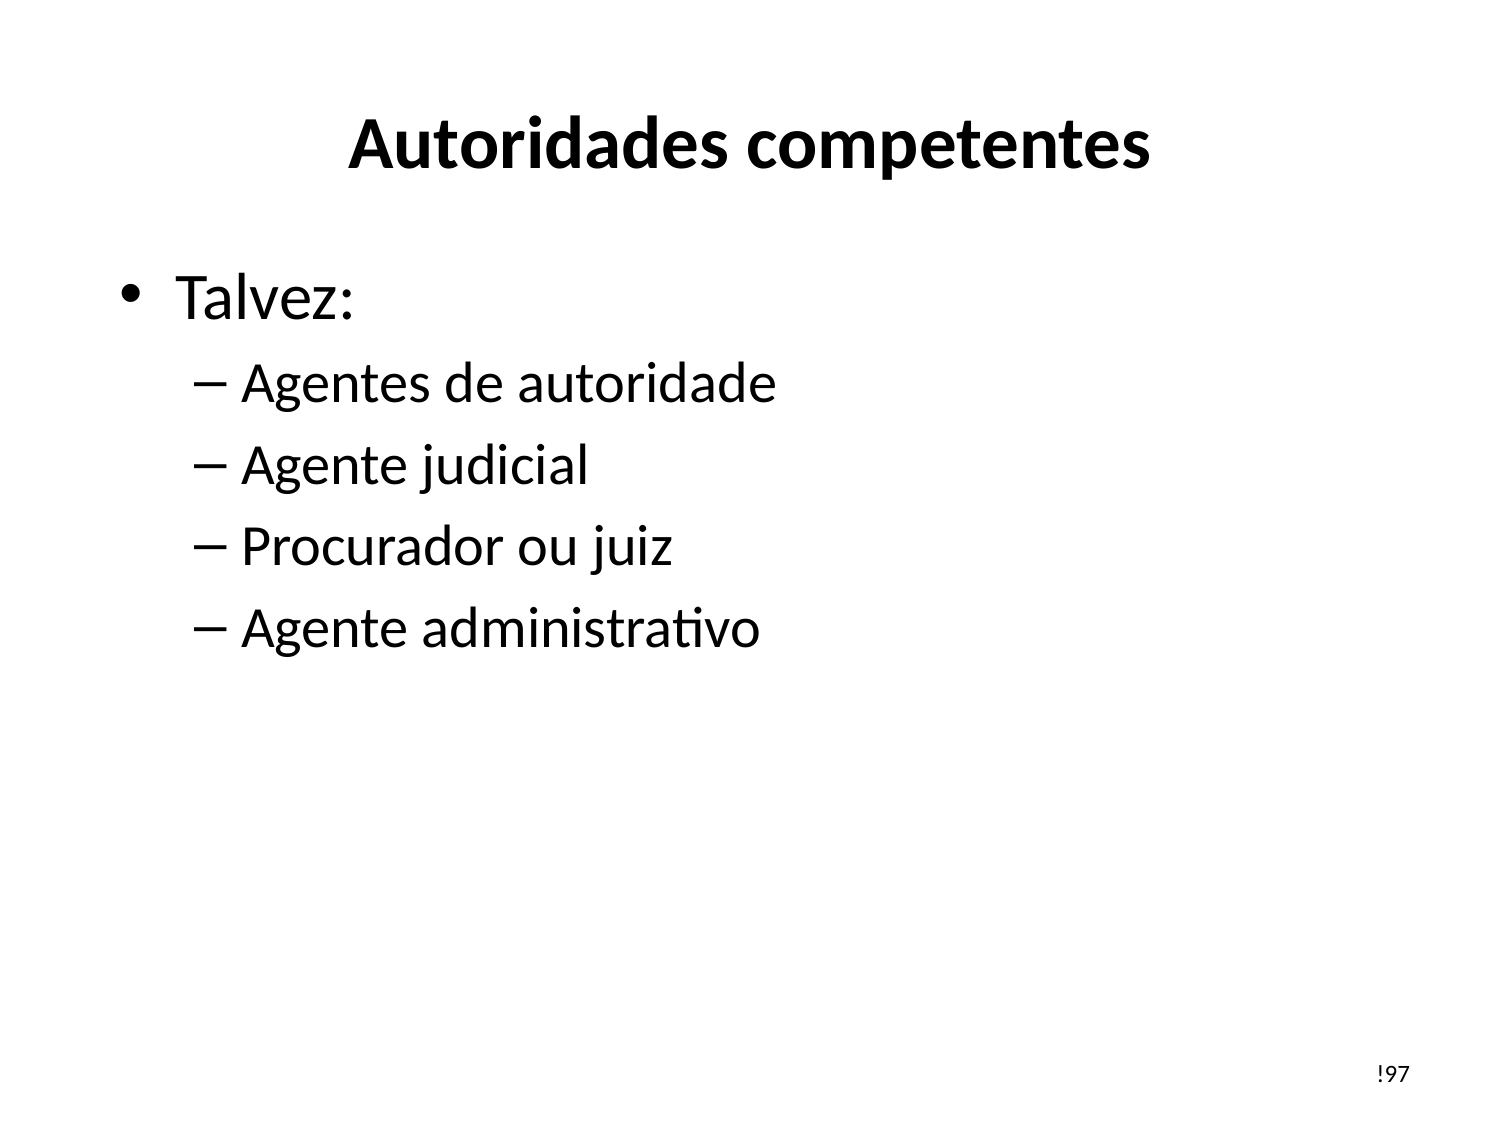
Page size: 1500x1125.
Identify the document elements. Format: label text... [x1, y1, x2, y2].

slide_number !97 [1074, 1042, 1425, 1103]
list Talvez: Agentes de autoridade Agente judicial Procurador ou juiz Agente administrativo [103, 244, 1455, 988]
title Autoridades competentes [74, 44, 1426, 233]
